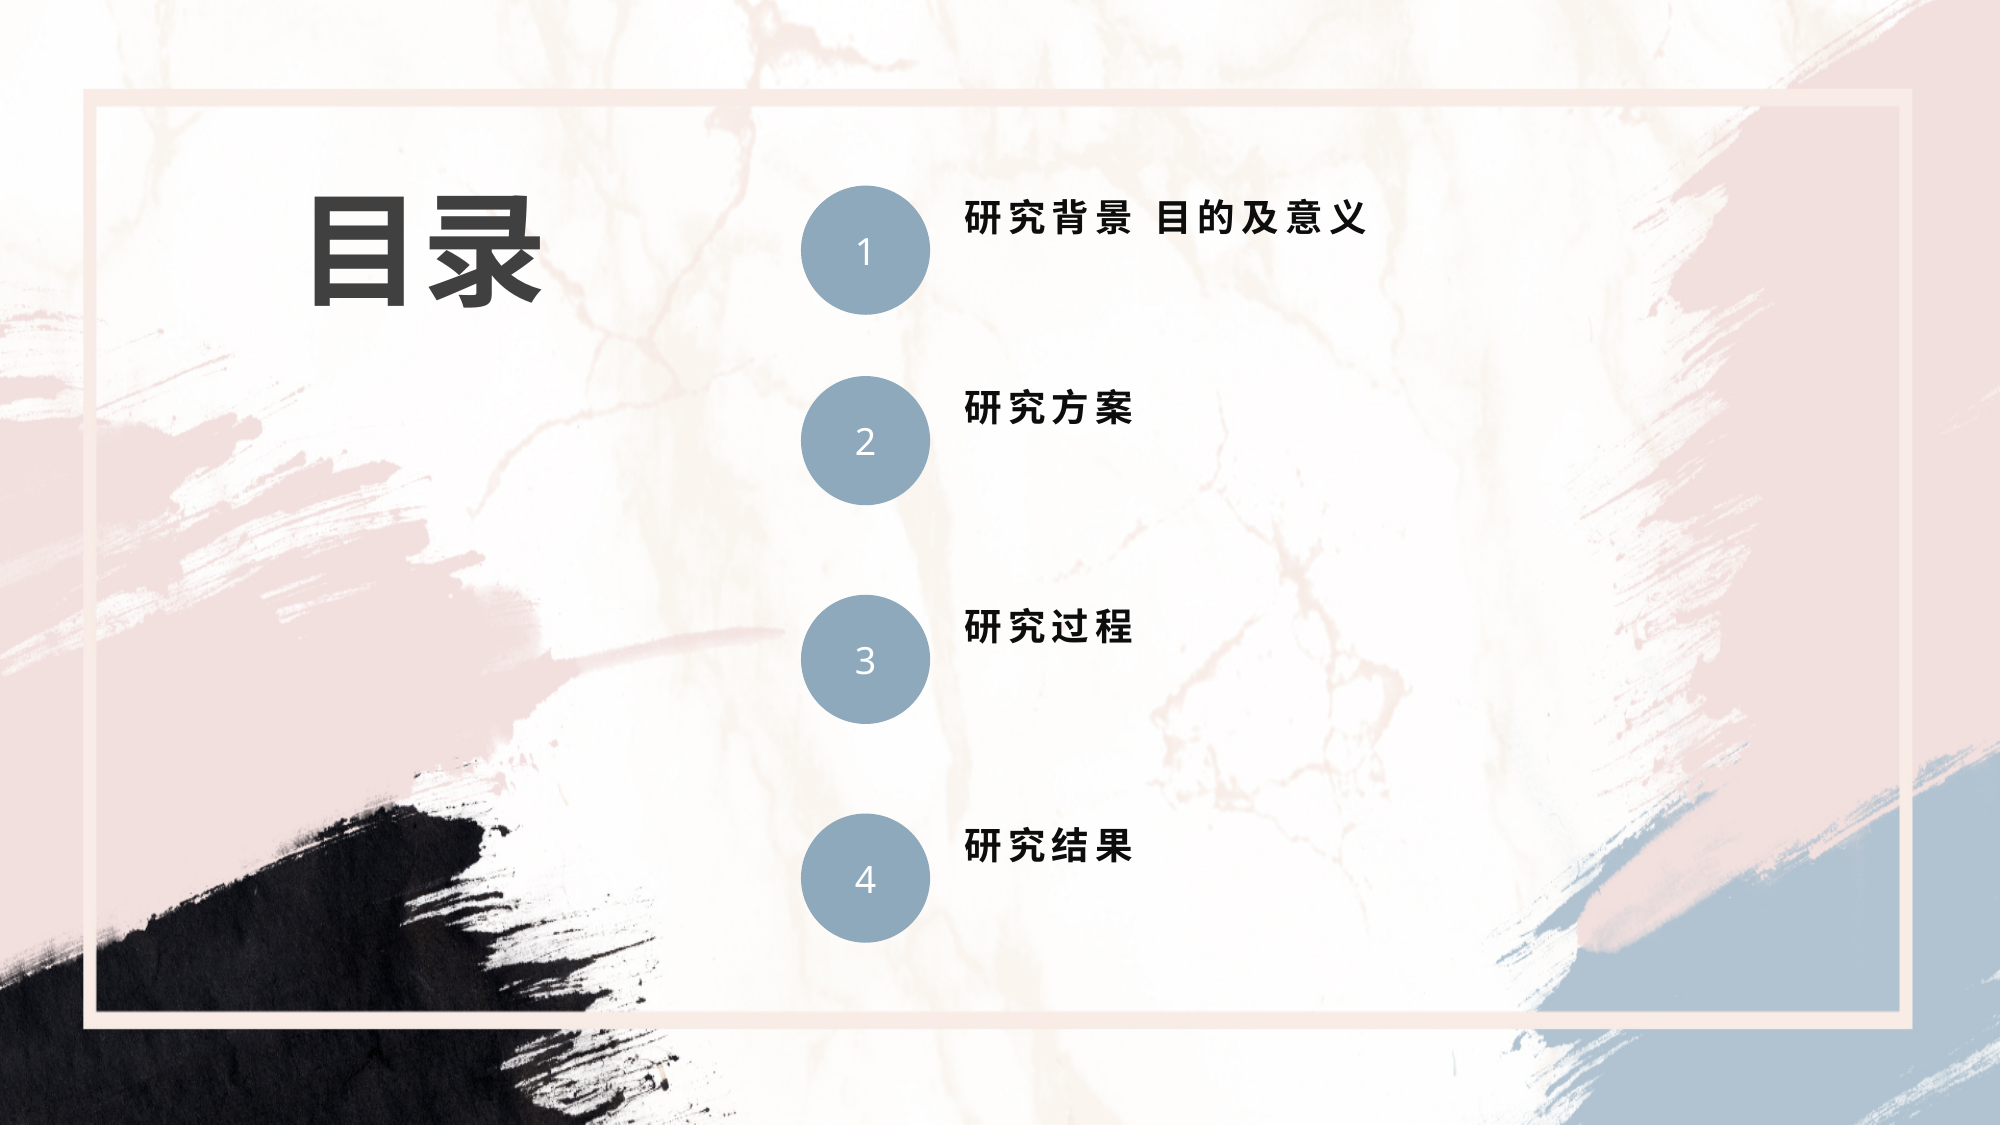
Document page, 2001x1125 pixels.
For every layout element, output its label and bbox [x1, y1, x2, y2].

text_box [800, 163, 1446, 315]
text_box [800, 572, 1446, 724]
text_box [800, 791, 1446, 943]
text_box [800, 354, 1446, 506]
picture [0, 0, 2000, 1125]
